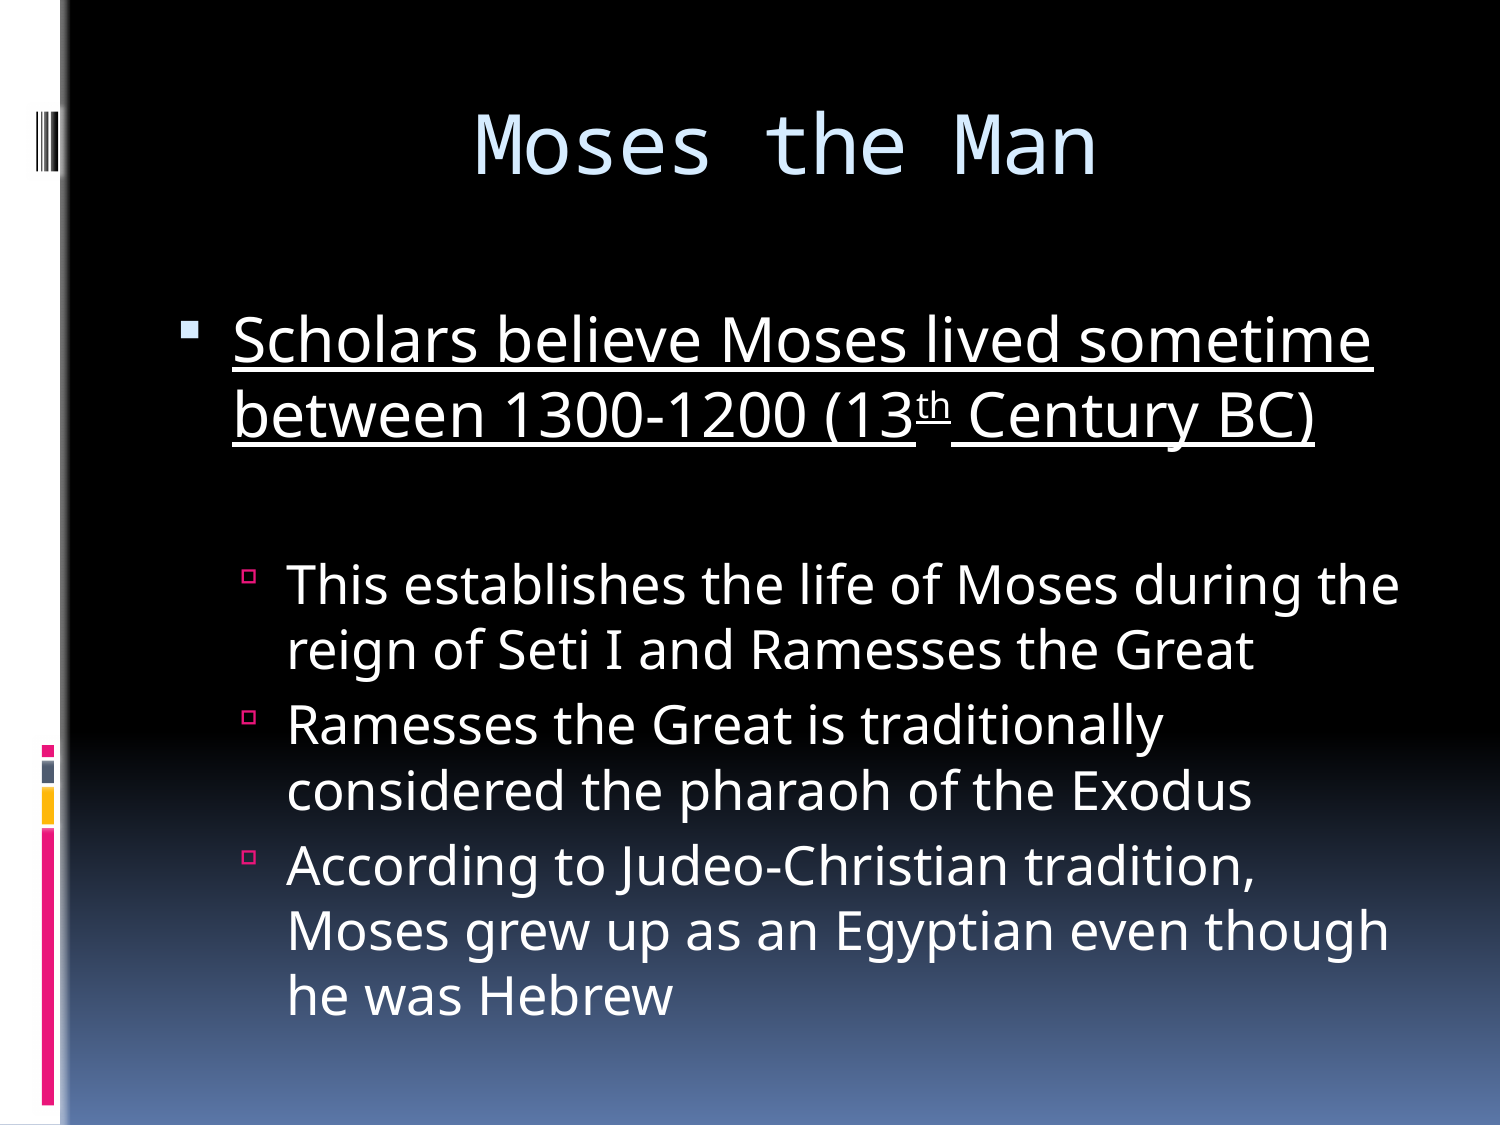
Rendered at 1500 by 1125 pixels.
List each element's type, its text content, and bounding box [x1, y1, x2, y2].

list Scholars believe Moses lived sometime between 1300-1200 (13th Century BC) This establishes the life of Moses during the reign of Seti I and Ramesses the Great Ramesses the Great is traditionally considered the pharaoh of the Exodus According to Judeo-Christian tradition, Moses grew up as an Egyptian even though he was Hebrew [150, 292, 1425, 1043]
title Moses the Man [150, 83, 1425, 234]
